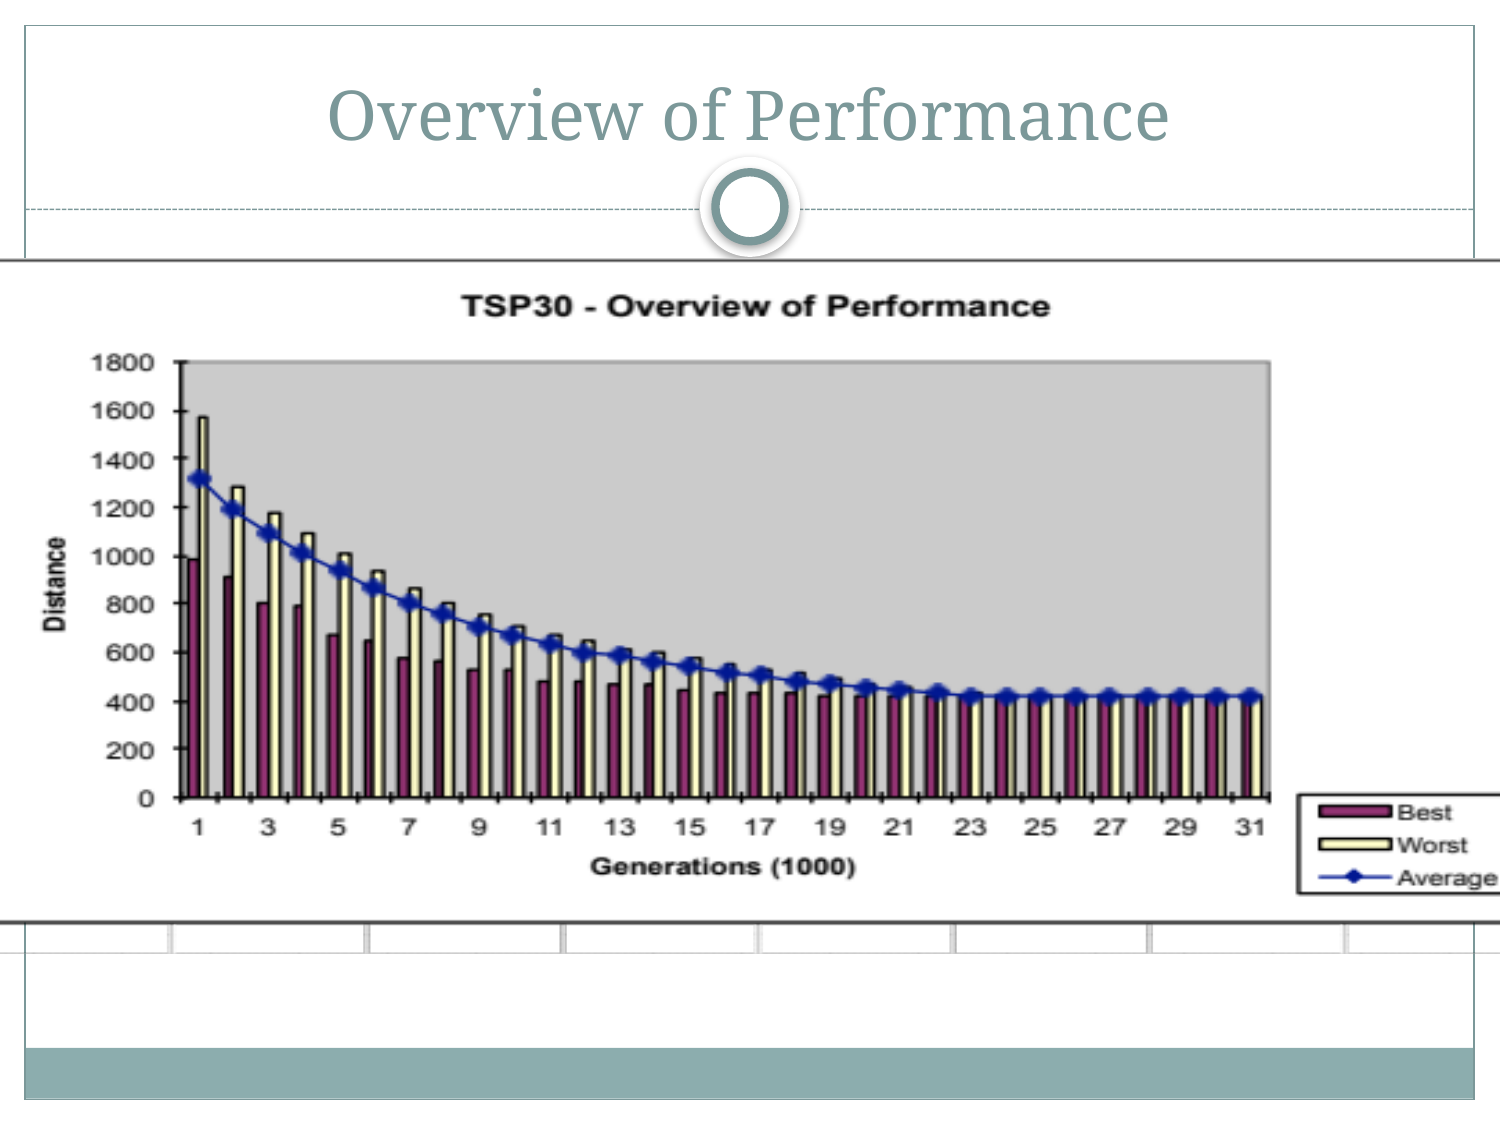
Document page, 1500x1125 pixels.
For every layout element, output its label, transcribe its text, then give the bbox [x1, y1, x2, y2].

title Overview of Performance [49, 37, 1450, 162]
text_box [0, 258, 1500, 954]
